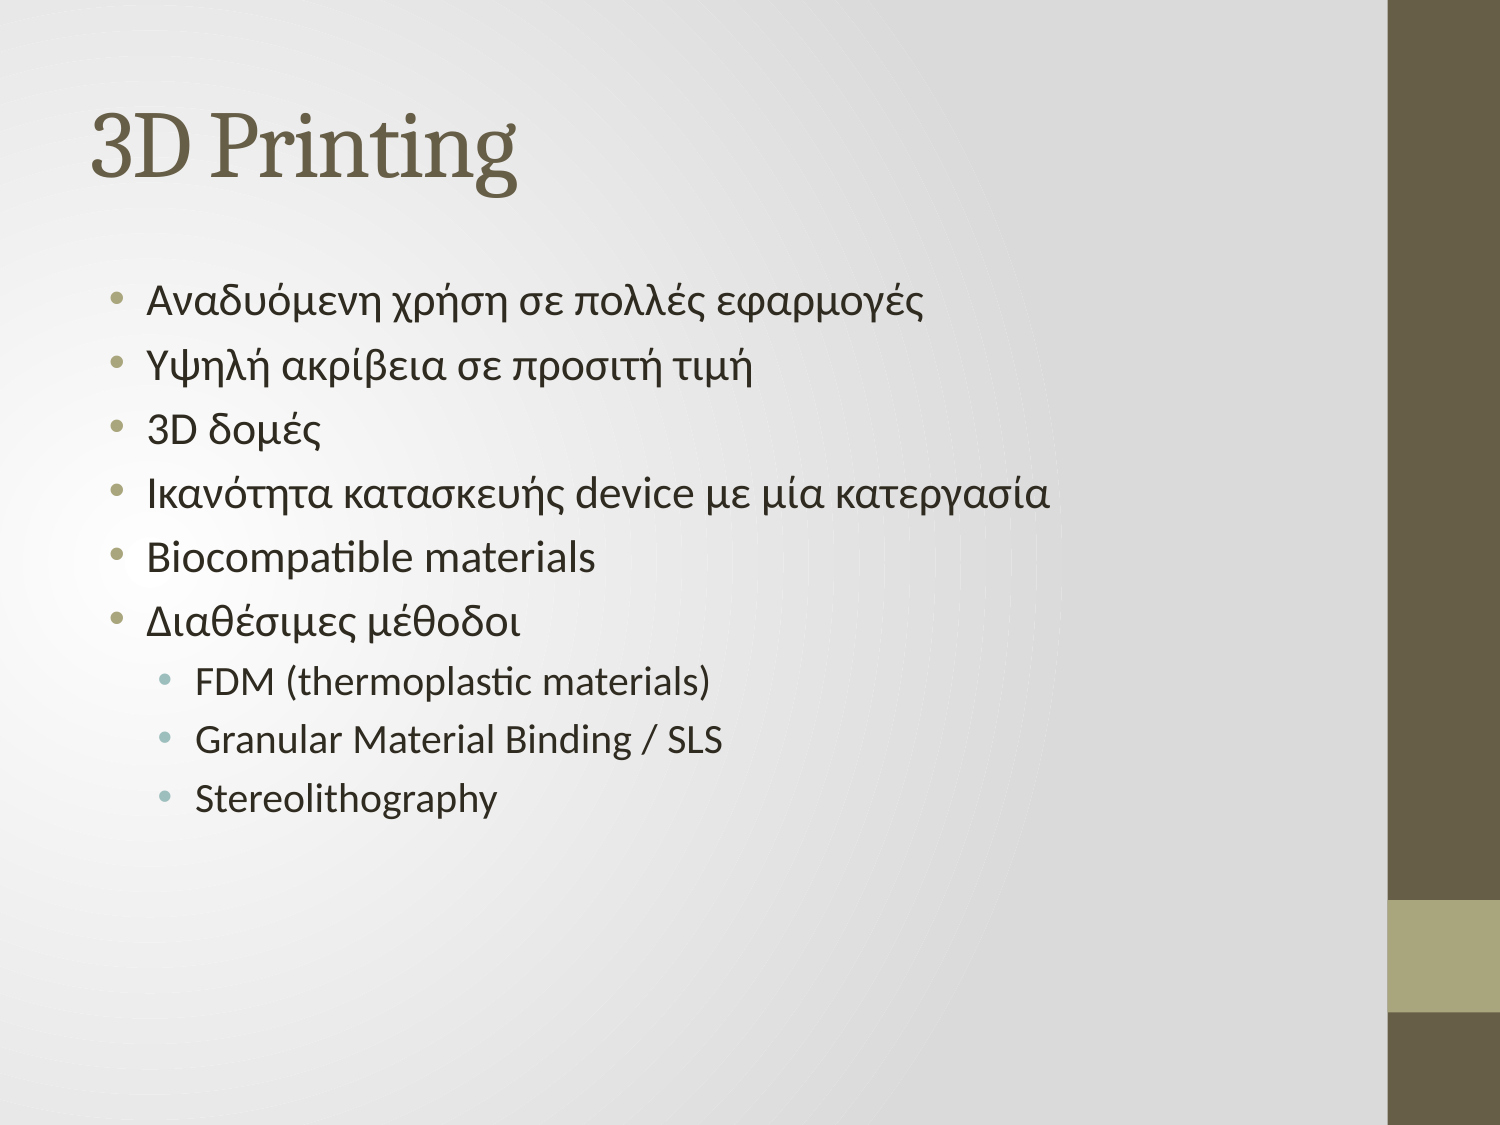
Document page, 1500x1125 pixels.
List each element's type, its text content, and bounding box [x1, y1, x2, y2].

list Αναδυόμενη χρήση σε πολλές εφαρμογές Υψηλή ακρίβεια σε προσιτή τιμή 3D δομές Ικανότητα κατασκευής device με μία κατεργασία Biocompatible materials Διαθέσιμες μέθοδοι FDM (thermoplastic materials) Granular Material Binding / SLS Stereolithography [75, 262, 1325, 1050]
title 3D Printing [75, 45, 1325, 233]
